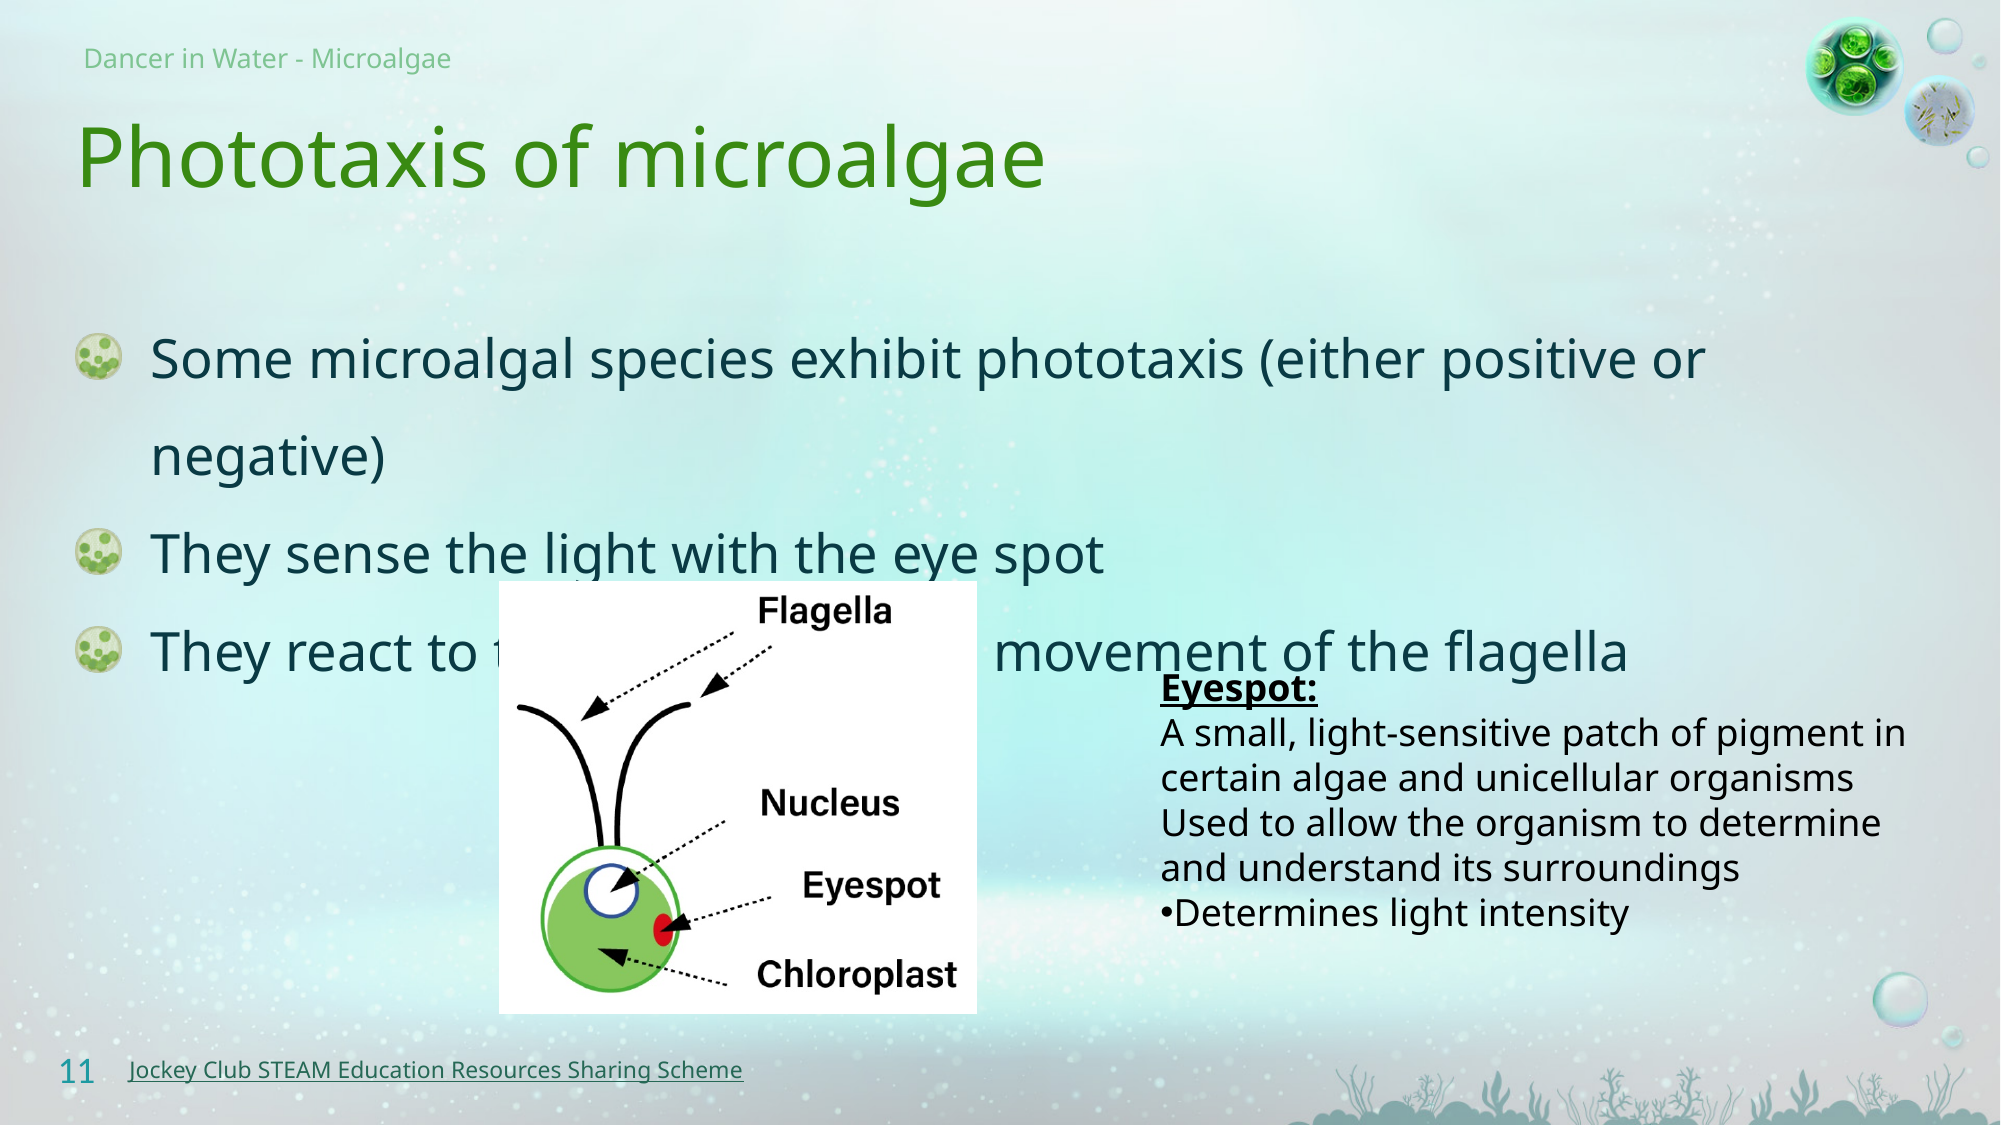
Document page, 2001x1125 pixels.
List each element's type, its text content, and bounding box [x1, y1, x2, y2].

picture [0, 0, 2001, 1125]
list Some microalgal species exhibit phototaxis (either positive or negative) They sense the light with the eye spot They react to the stimulus by the movement of the flagella [61, 284, 1862, 1043]
text_box Eyespot: A small, light-sensitive patch of pigment in certain algae and unicellular organisms Used to allow the organism to determine and understand its surroundings Determines light intensity [1145, 656, 1957, 942]
slide_number 11 [35, 1038, 118, 1099]
title Phototaxis of microalgae [61, 96, 1571, 229]
